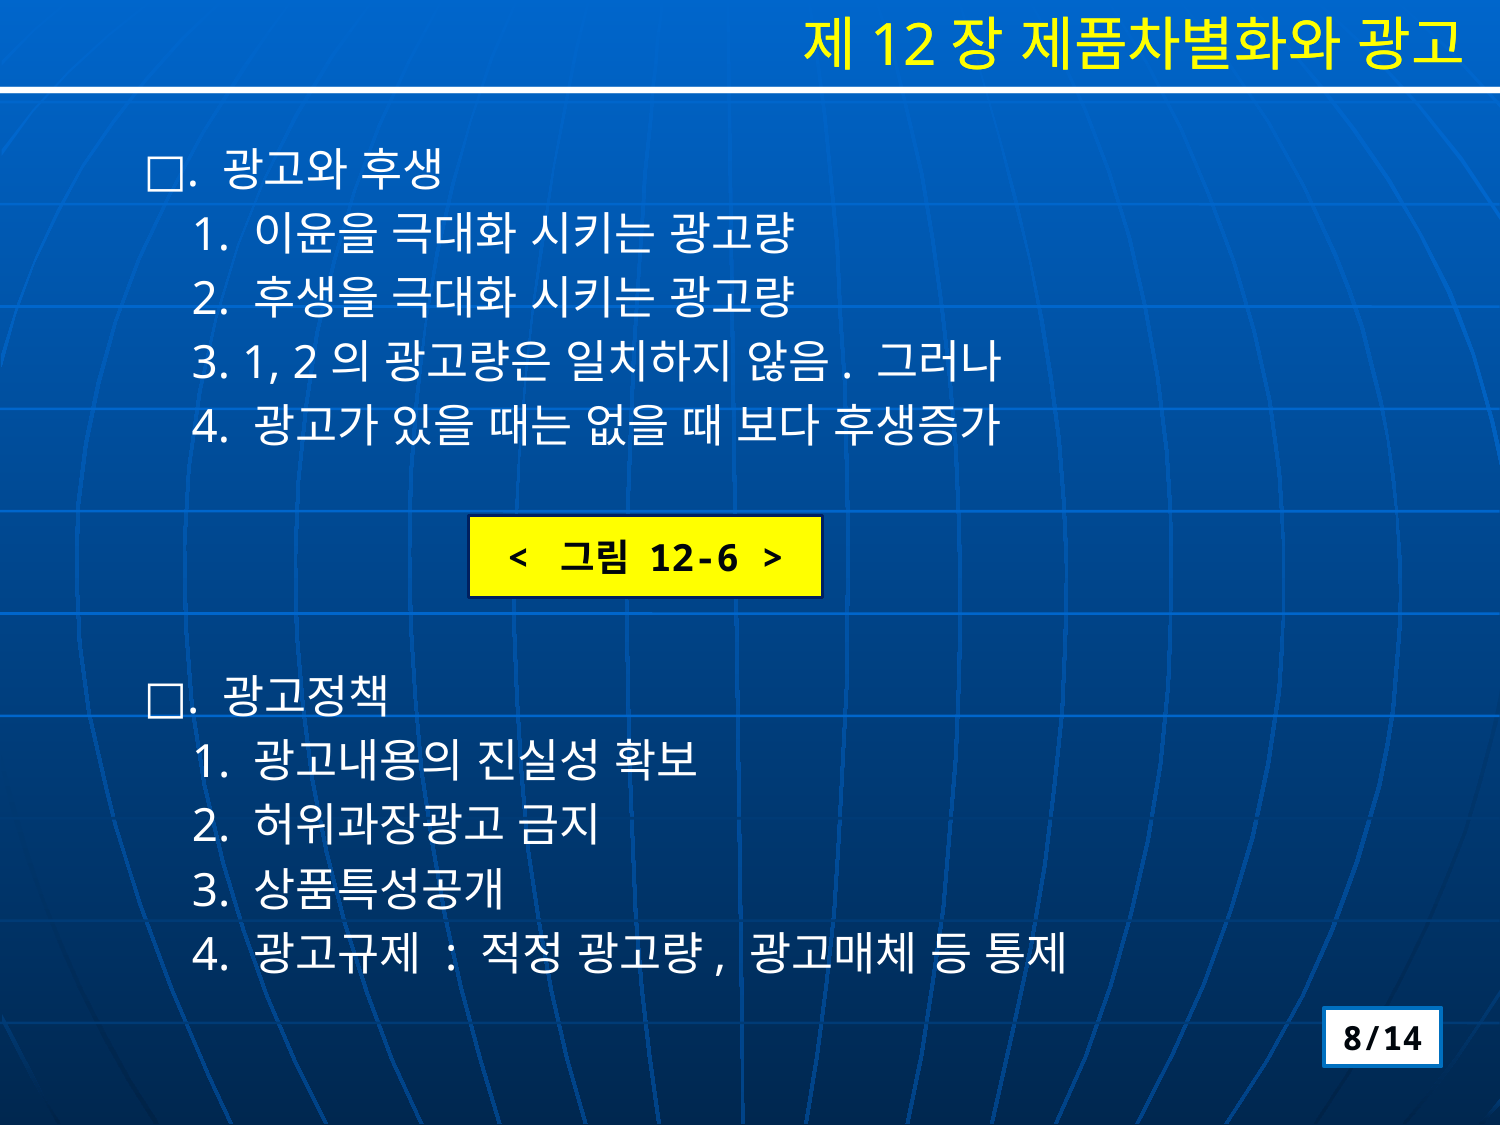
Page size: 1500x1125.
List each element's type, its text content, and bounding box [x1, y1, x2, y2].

text_box < 그림 12-6 > [467, 514, 824, 600]
list □. 광고정책 1. 광고내용의 진실성 확보 2. 허위과장광고 금지 3. 상품특성공개 4. 광고규제 : 적정 광고량, 광고매체 등 통제 [128, 632, 1184, 1032]
text_box 8/14 [1322, 1006, 1443, 1068]
text_box □. 광고와 후생 1. 이윤을 극대화 시키는 광고량 2. 후생을 극대화 시키는 광고량 3. 1, 2의 광고량은 일치하지 않음. 그러나 4. 광고가 있을 때는 없을 때 보다 후생증가 [128, 105, 1336, 551]
